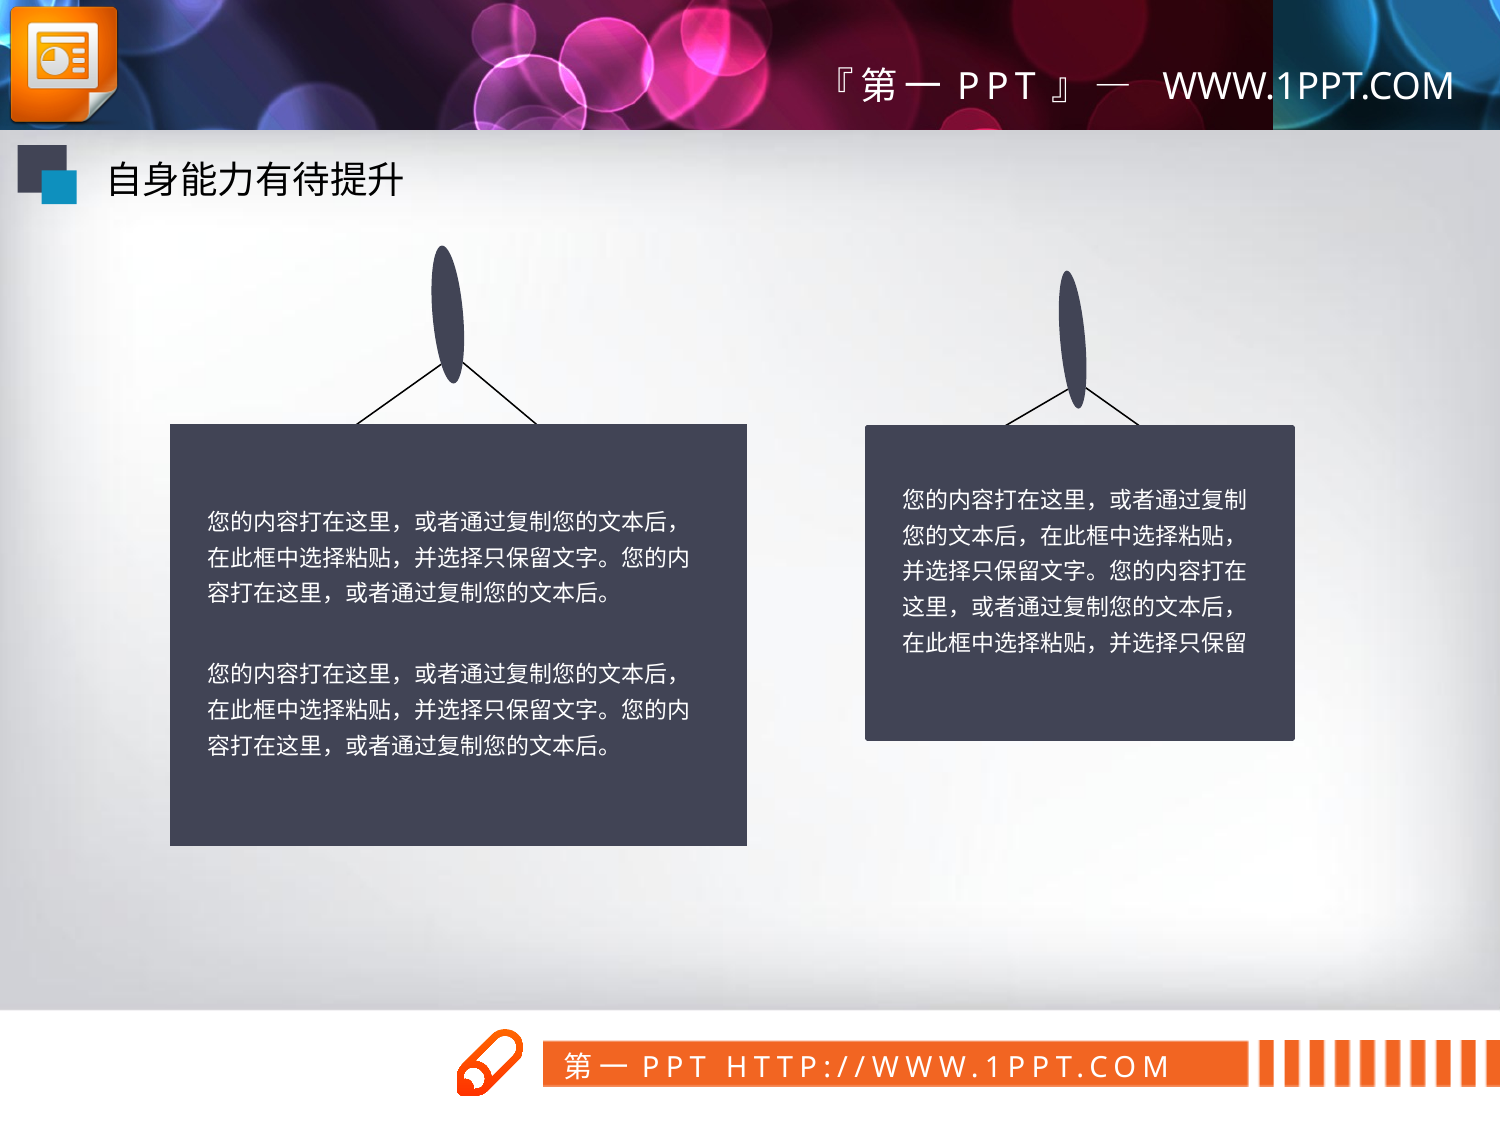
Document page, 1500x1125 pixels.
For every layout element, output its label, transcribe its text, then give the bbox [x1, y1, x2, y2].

picture [0, 0, 1500, 1012]
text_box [169, 245, 748, 847]
text_box 自身能力有待提升 [90, 148, 420, 209]
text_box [866, 270, 1294, 740]
picture [543, 1040, 1500, 1087]
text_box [17, 144, 77, 205]
